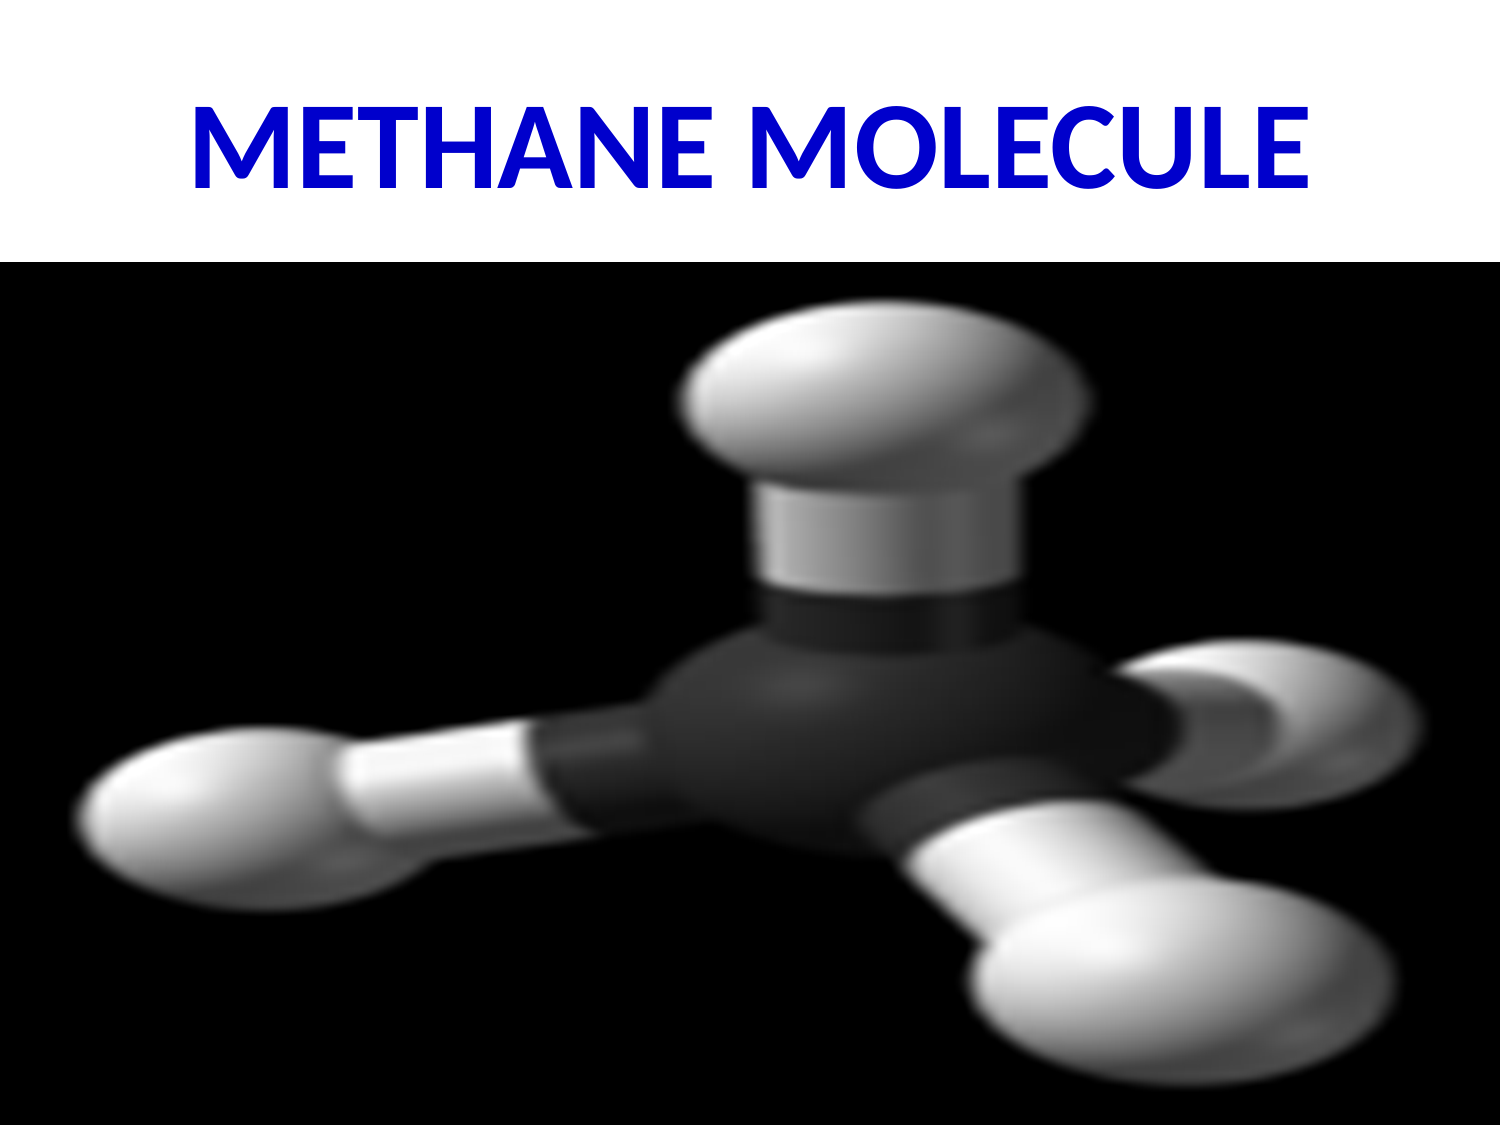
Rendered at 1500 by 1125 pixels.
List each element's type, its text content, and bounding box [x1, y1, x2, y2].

title METHANE MOLECULE [75, 45, 1425, 233]
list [0, 262, 1500, 1125]
